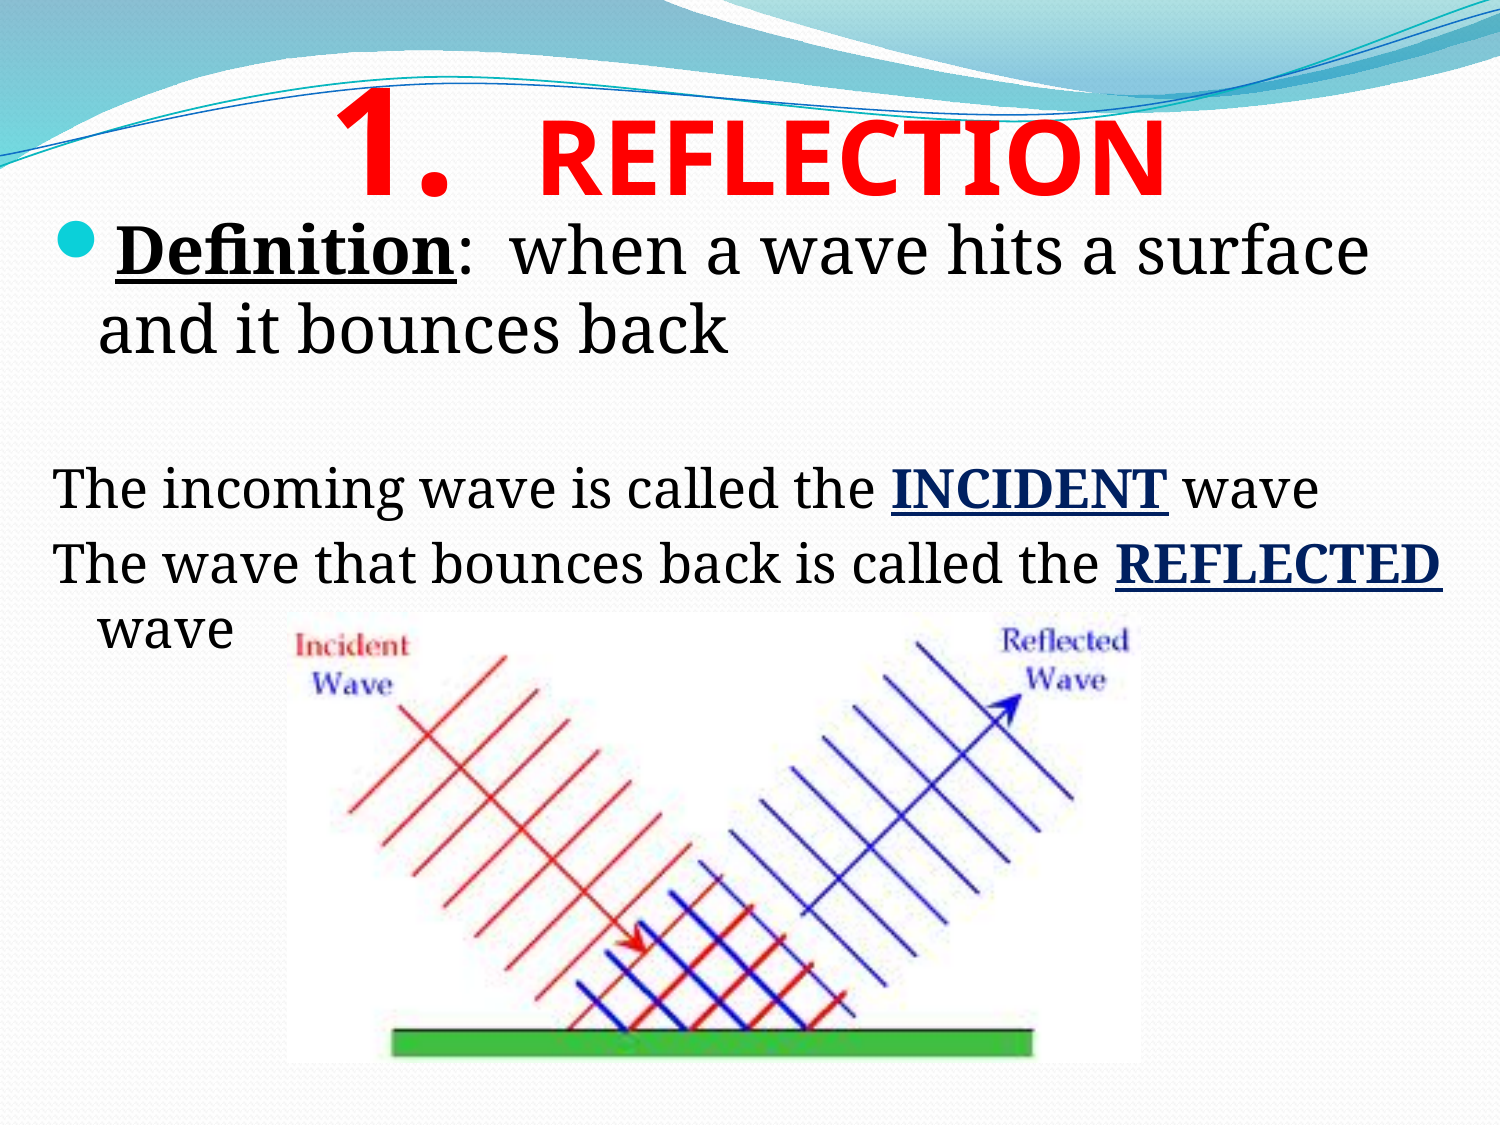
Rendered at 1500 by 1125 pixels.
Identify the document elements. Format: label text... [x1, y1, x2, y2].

picture [287, 612, 1141, 1063]
list Definition: when a wave hits a surface and it bounces back The incoming wave is called the INCIDENT wave The wave that bounces back is called the REFLECTED wave [37, 200, 1463, 1038]
title 1. REFLECTION [75, 37, 1425, 200]
